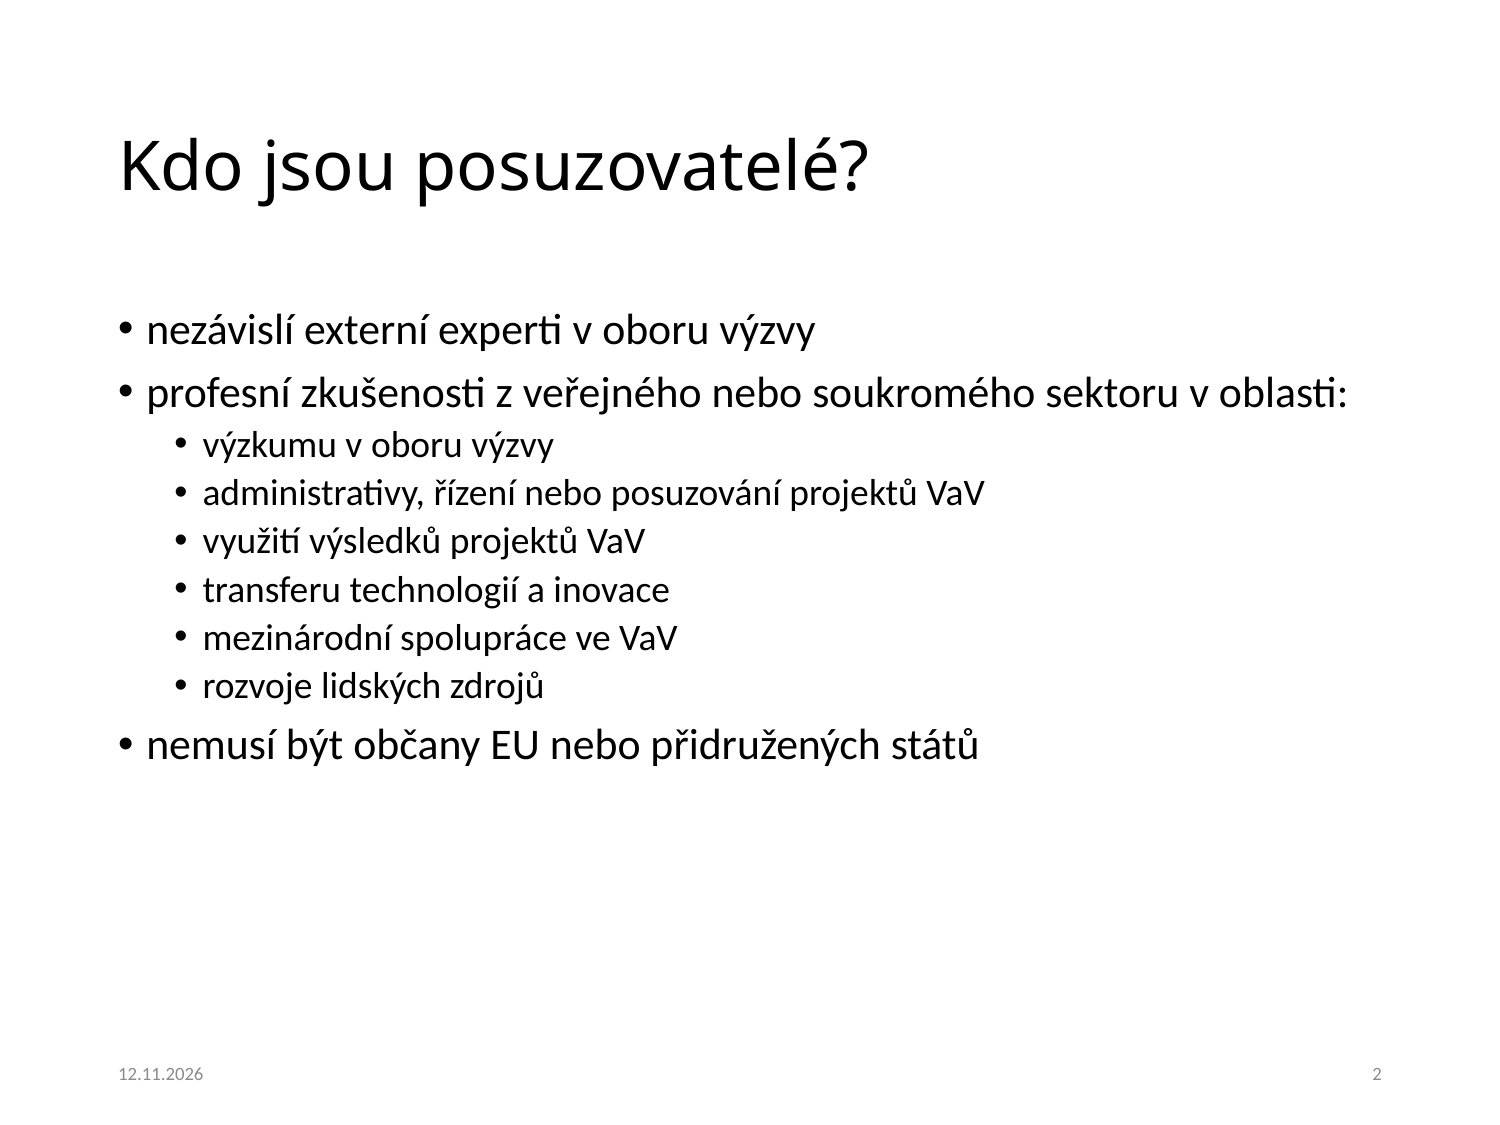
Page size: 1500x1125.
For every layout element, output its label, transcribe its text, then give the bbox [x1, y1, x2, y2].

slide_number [103, 1042, 441, 1103]
title Kdo jsou posuzovatelé? [103, 59, 1397, 278]
slide_number 2 [1059, 1042, 1397, 1103]
list nezávislí externí experti v oboru výzvy profesní zkušenosti z veřejného nebo soukromého sektoru v oblasti: výzkumu v oboru výzvy administrativy, řízení nebo posuzování projektů VaV využití výsledků projektů VaV transferu technologií a inovace mezinárodní spolupráce ve VaV rozvoje lidských zdrojů nemusí být občany EU nebo přidružených států [103, 299, 1397, 1014]
